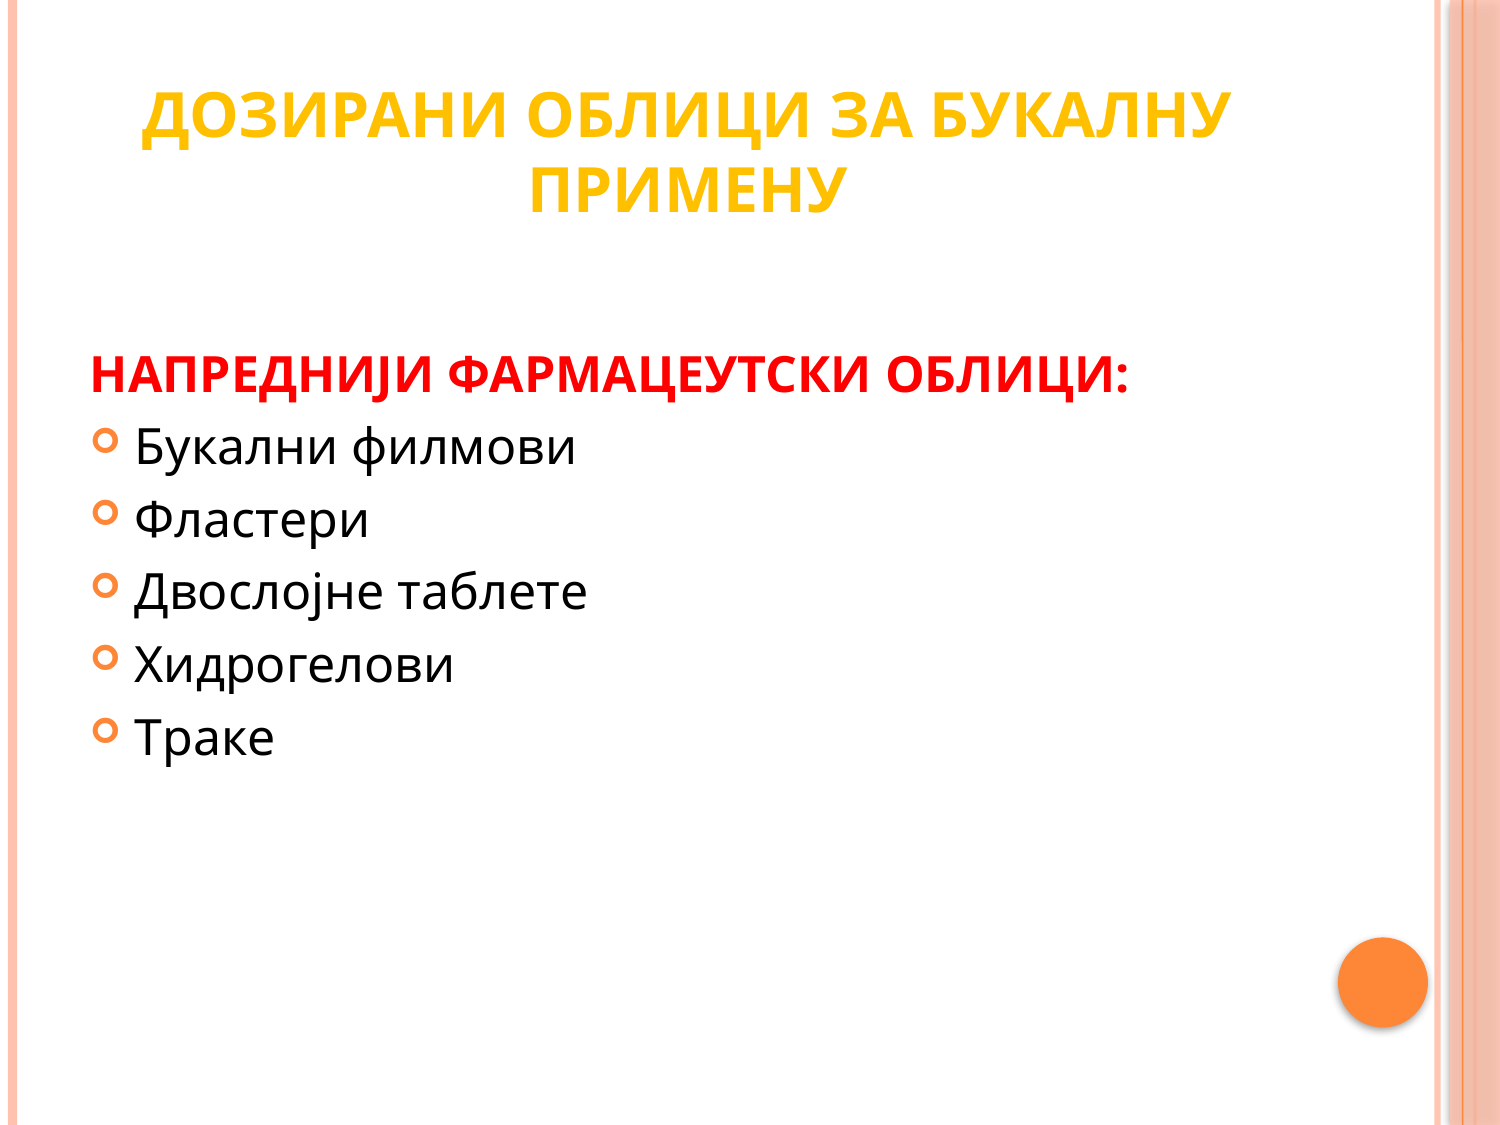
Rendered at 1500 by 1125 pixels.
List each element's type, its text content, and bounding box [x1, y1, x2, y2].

list НАПРЕДНИJИ ФАРМАЦЕУТСКИ ОБЛИЦИ: Букални филмови Фластери Двослојне таблете Хидрогелови Траке [75, 262, 1300, 1062]
title Дозирани облици за букалну примену [75, 45, 1300, 233]
